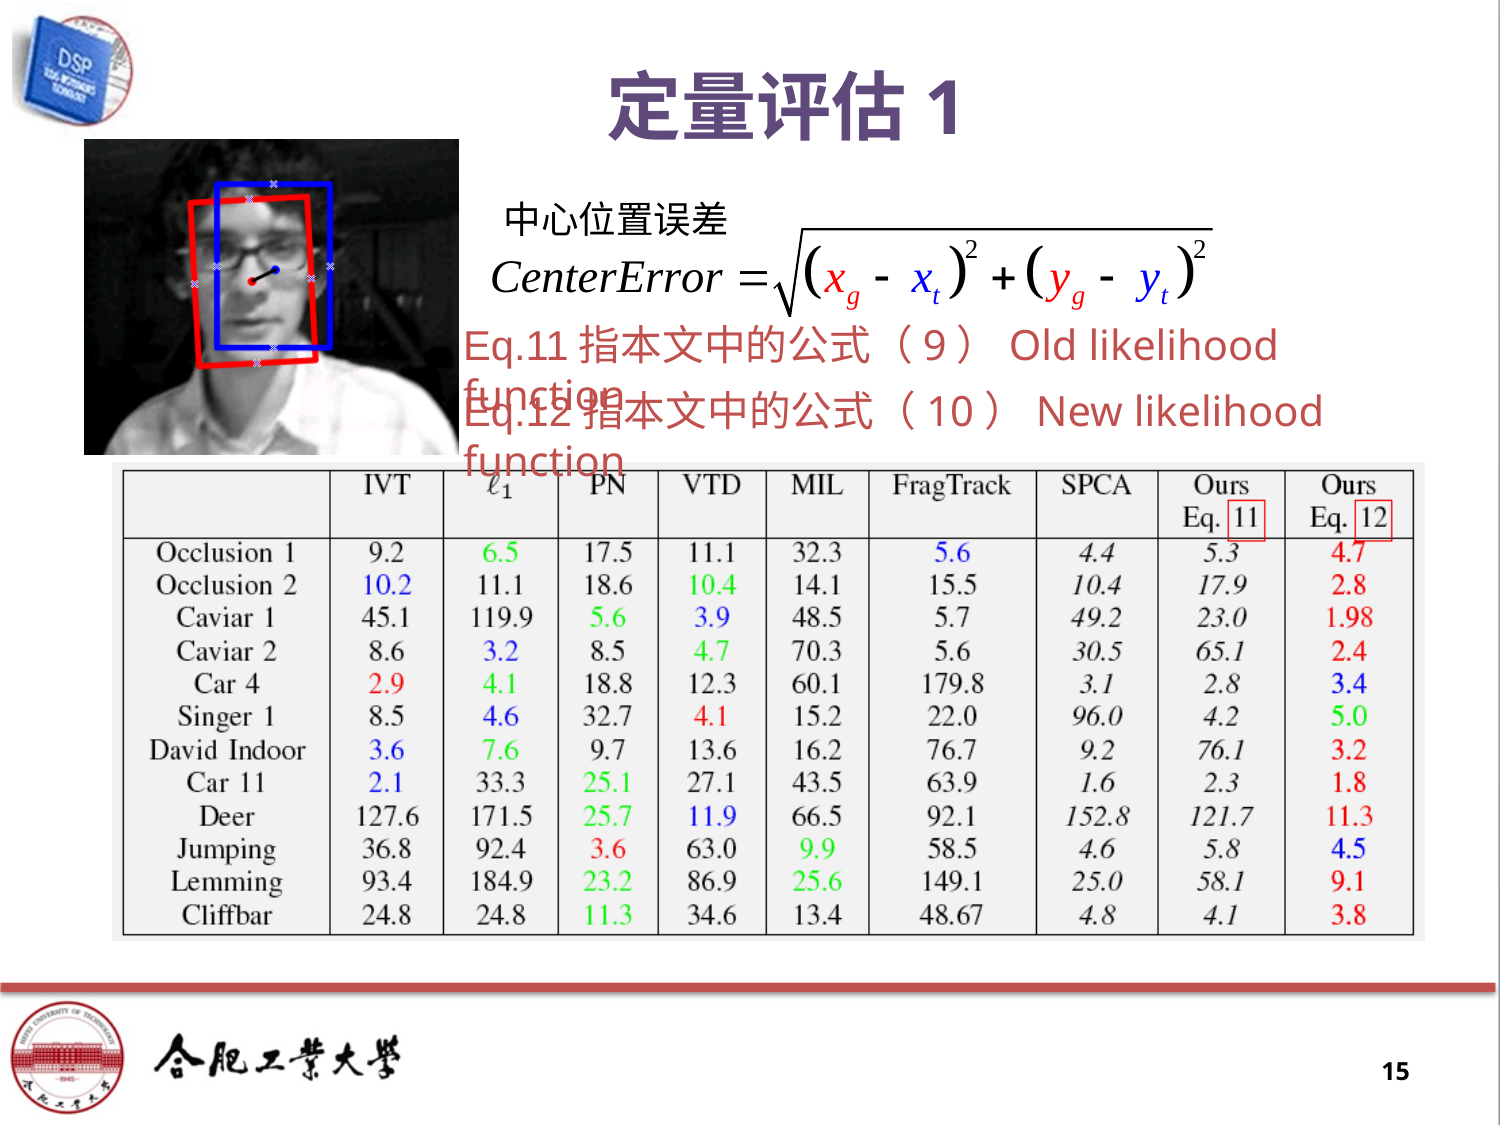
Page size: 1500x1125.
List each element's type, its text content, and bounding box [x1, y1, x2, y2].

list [84, 138, 459, 455]
text_box Eq.12指本文中的公式（10）New likelihood function [462, 377, 1500, 492]
slide_number 15 [1074, 1042, 1425, 1103]
text_box Eq.11指本文中的公式（9）Old likelihood function [463, 311, 1449, 377]
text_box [484, 218, 1222, 328]
picture [0, 0, 1500, 1125]
text_box 定量评估1 [487, 52, 1088, 157]
text_box 中心位置误差 [488, 188, 744, 216]
